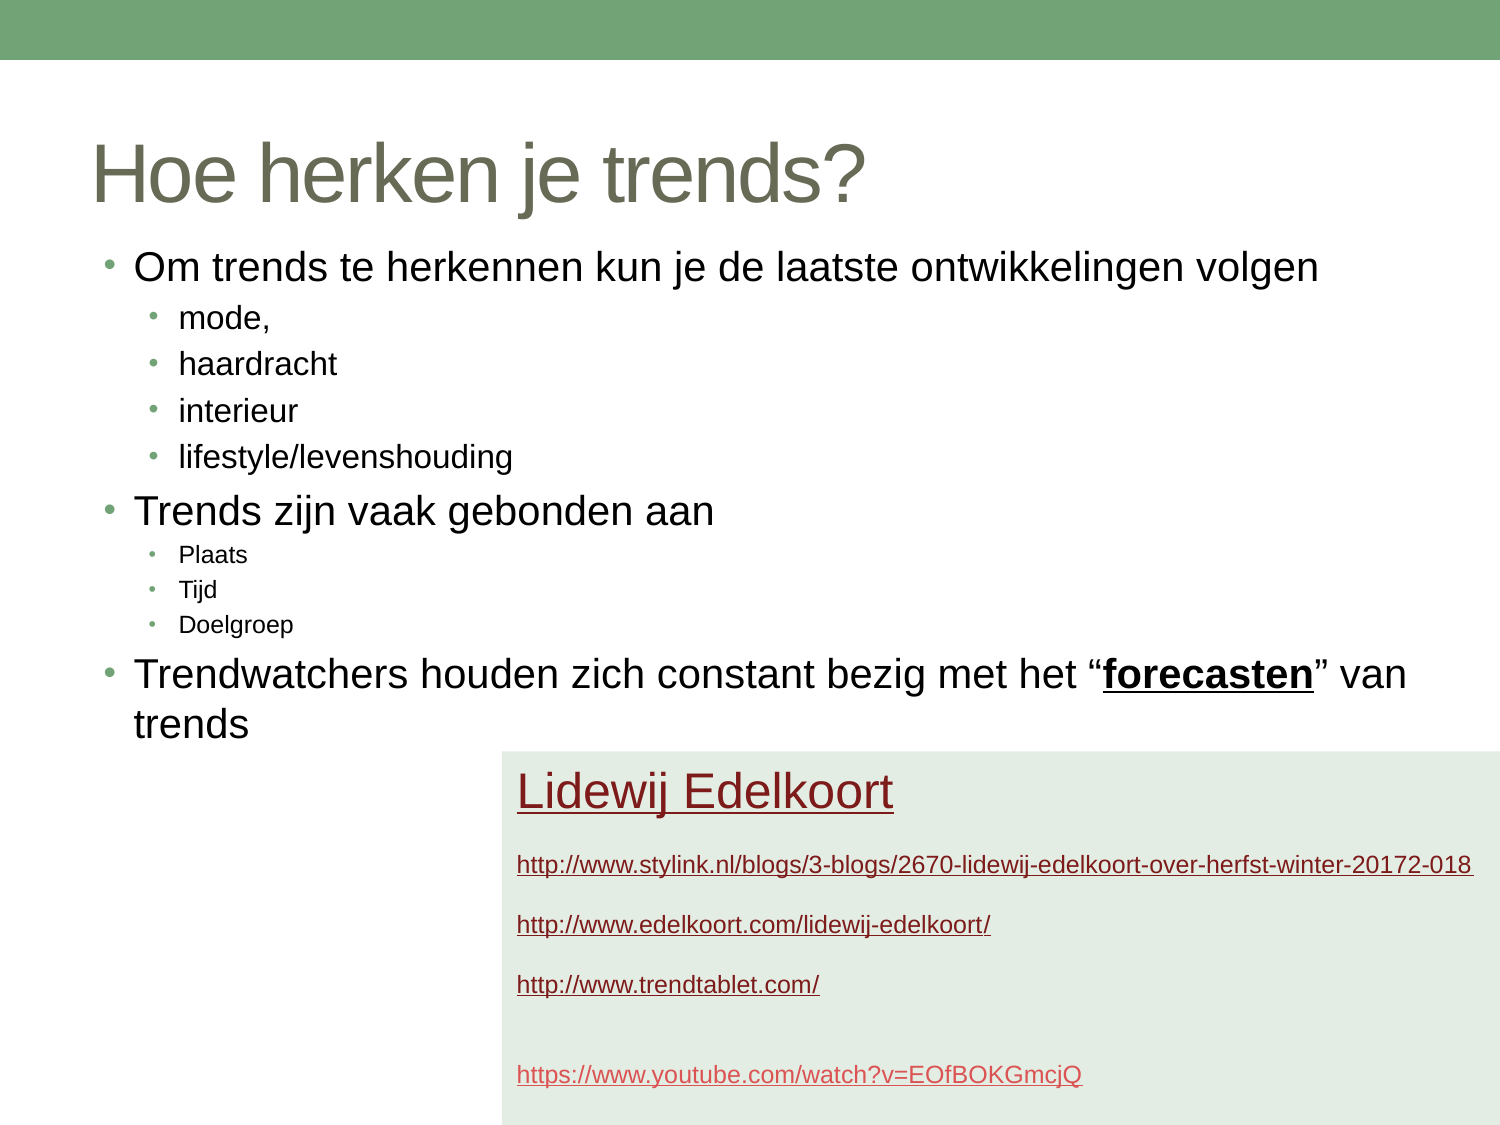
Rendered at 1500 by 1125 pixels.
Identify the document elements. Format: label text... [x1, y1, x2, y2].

text_box Lidewij Edelkoort http://www.stylink.nl/blogs/3-blogs/2670-lidewij-edelkoort-over-herfst-winter-20172-018 http://www.edelkoort.com/lidewij-edelkoort/ http://www.trendtablet.com/ https://www.youtube.com/watch?v=EOfBOKGmcjQ [501, 751, 1500, 1125]
title Hoe herken je trends? [75, 87, 1425, 250]
list Om trends te herkennen kun je de laatste ontwikkelingen volgen mode, haardracht interieur lifestyle/levenshouding Trends zijn vaak gebonden aan Plaats Tijd Doelgroep Trendwatchers houden zich constant bezig met het “forecasten” van trends [88, 231, 1425, 870]
